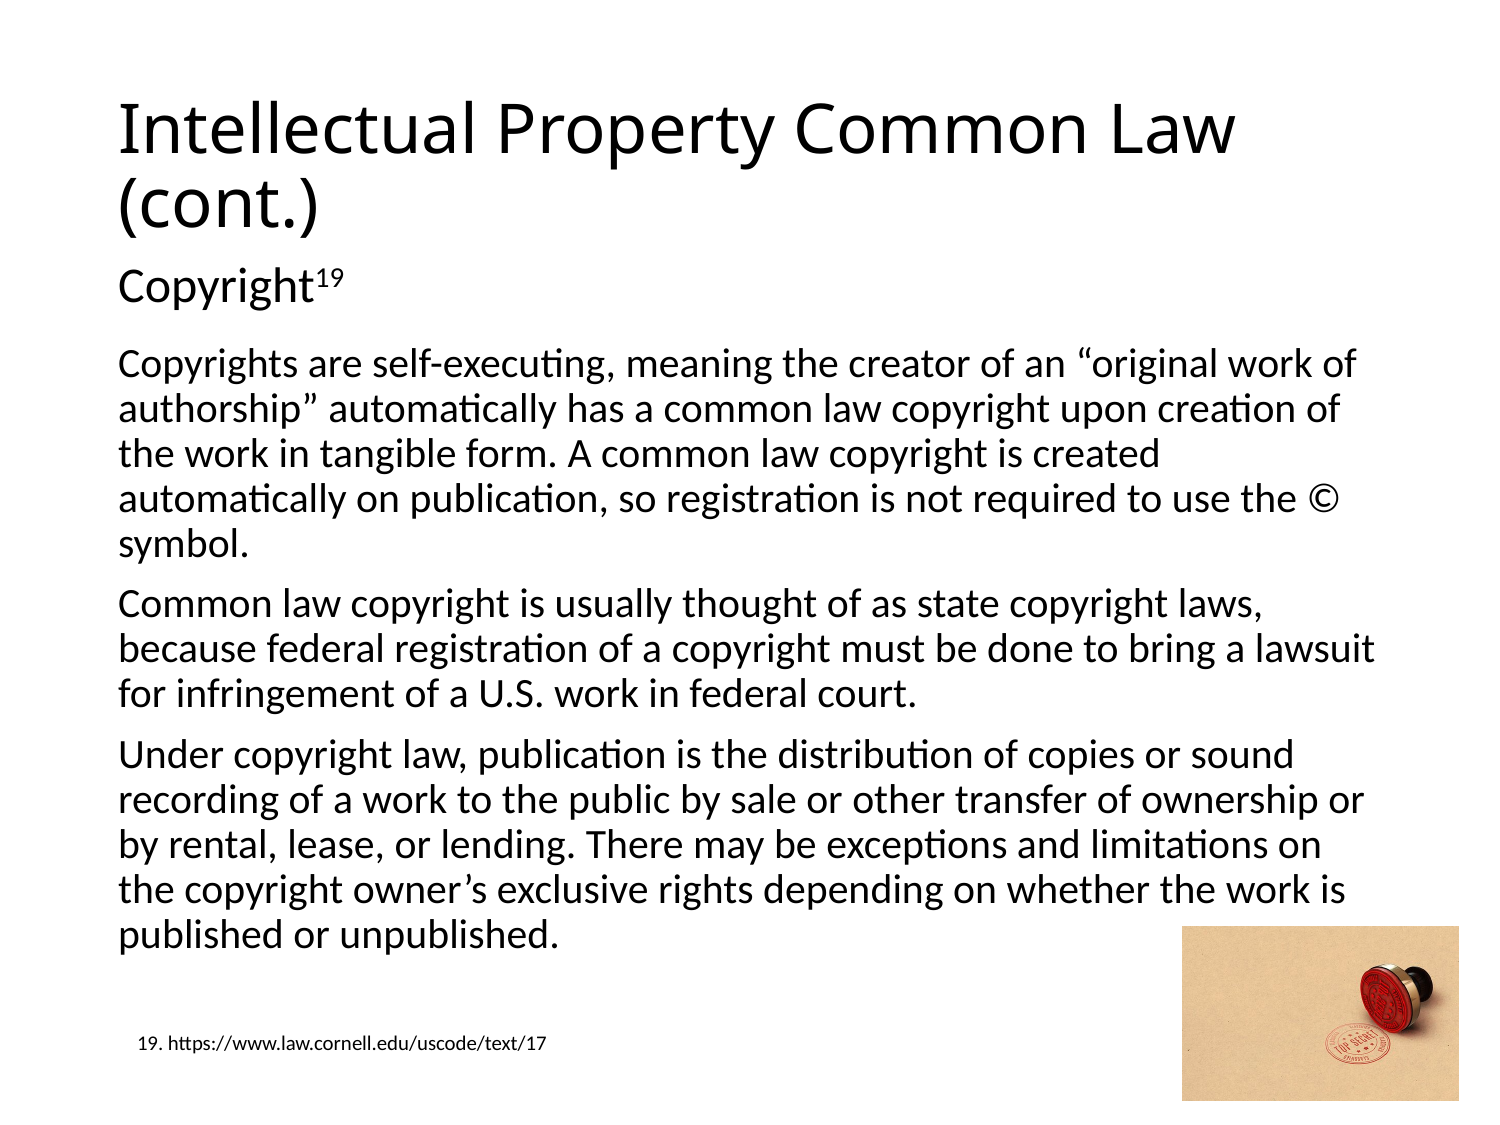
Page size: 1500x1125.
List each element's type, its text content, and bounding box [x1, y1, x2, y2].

text_box 19. https://www.law.cornell.edu/uscode/text/17 [122, 1022, 1090, 1062]
list Copyright19 Copyrights are self-executing, meaning the creator of an “original work of authorship” automatically has a common law copyright upon creation of the work in tangible form. A common law copyright is created automatically on publication, so registration is not required to use the © symbol. Common law copyright is usually thought of as state copyright laws, because federal registration of a copyright must be done to bring a lawsuit for infringement of a U.S. work in federal court. Under copyright law, publication is the distribution of copies or sound recording of a work to the public by sale or other transfer of ownership or by rental, lease, or lending. There may be exceptions and limitations on the copyright owner’s exclusive rights depending on whether the work is published or unpublished. [102, 251, 1398, 966]
picture [1182, 926, 1459, 1101]
title Intellectual Property Common Law (cont.) [102, 59, 1398, 251]
